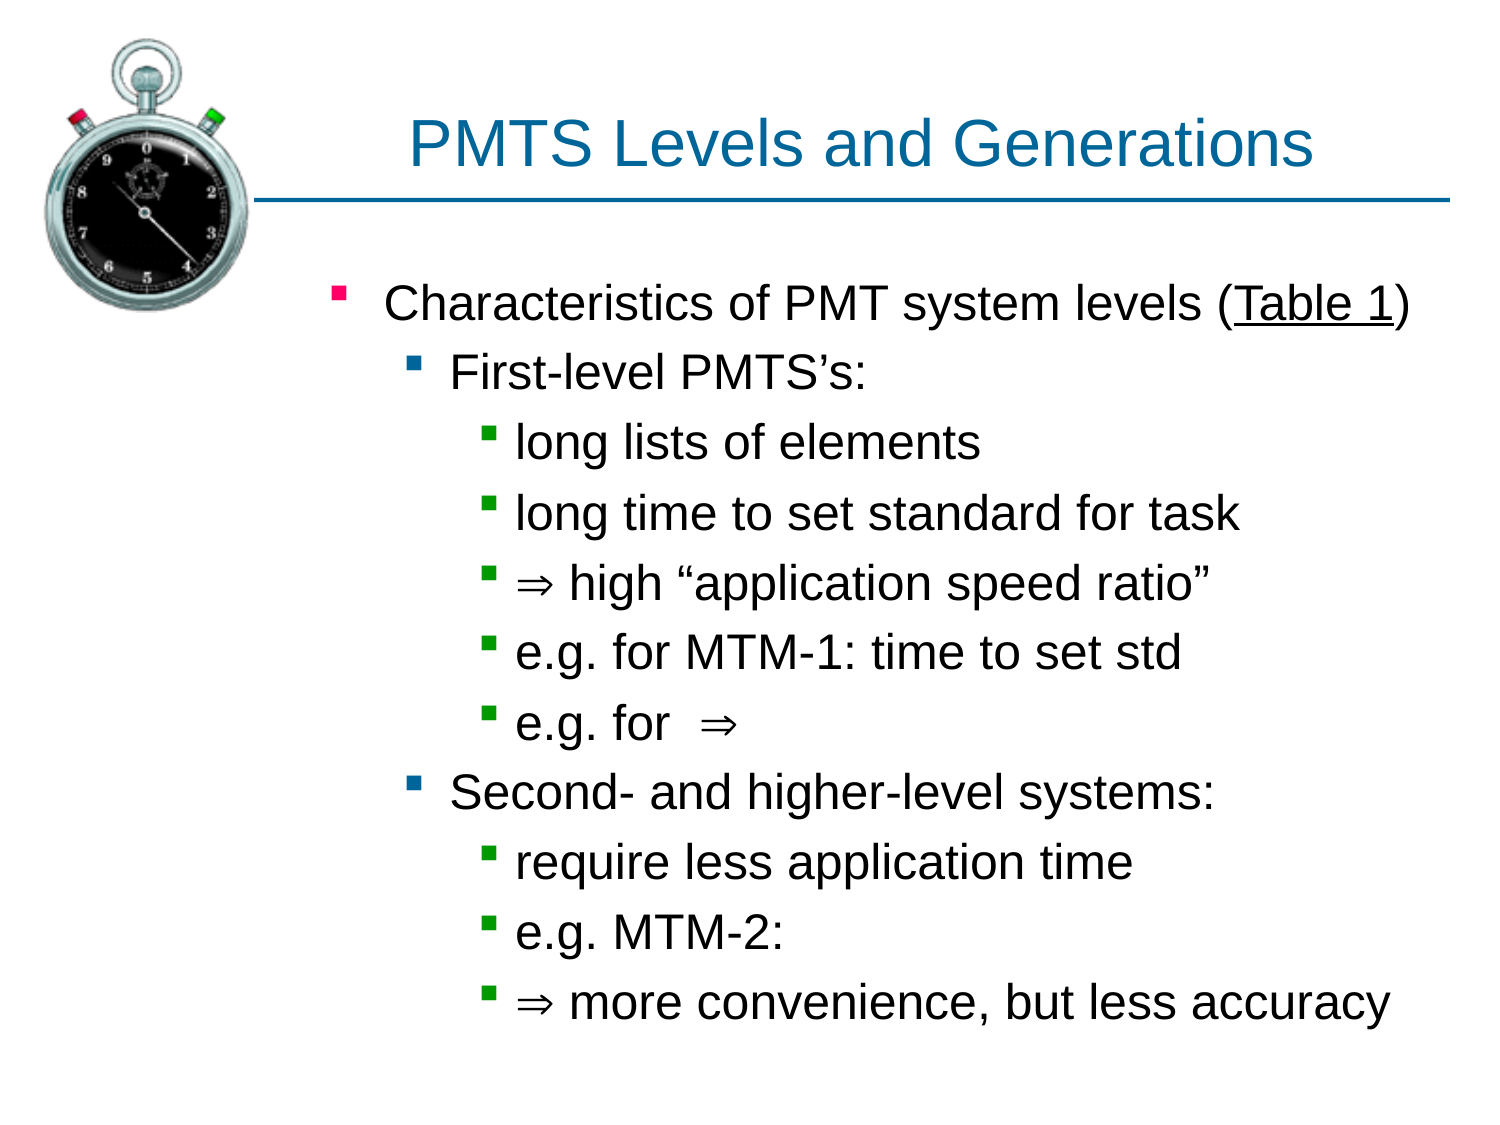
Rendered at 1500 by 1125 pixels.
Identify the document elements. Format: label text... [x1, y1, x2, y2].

picture [37, 37, 254, 313]
title PMTS Levels and Generations [275, 37, 1450, 188]
